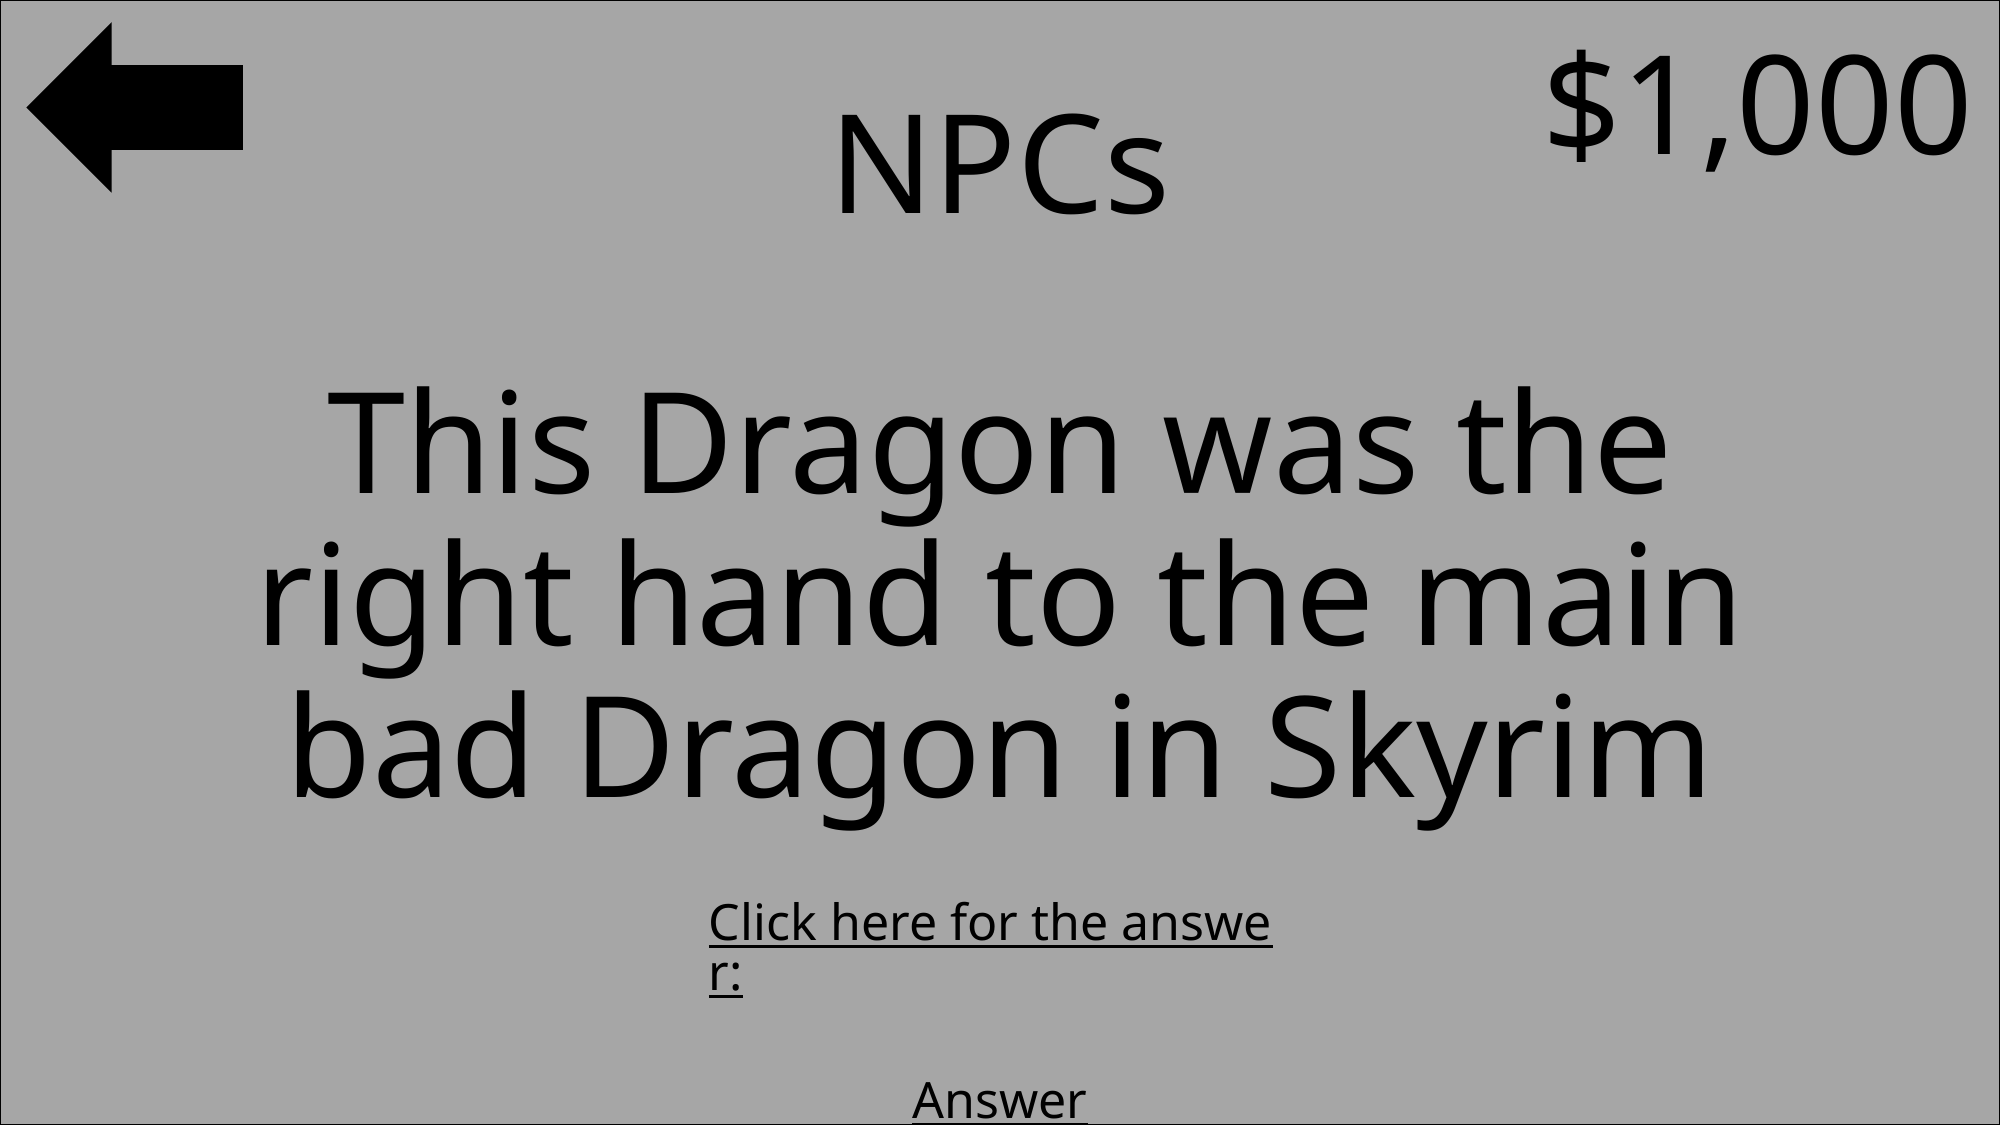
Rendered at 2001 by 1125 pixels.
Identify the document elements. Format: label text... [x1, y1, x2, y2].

text_box Click here for the answer: Answer [694, 883, 1306, 1095]
text_box [26, 22, 243, 193]
text_box $1,000 [1516, 1, 2000, 219]
text_box This Dragon was the right hand to the main bad Dragon in Skyrim [158, 364, 1842, 839]
text_box NPCs [137, 59, 1863, 278]
text_box [0, 0, 2000, 1125]
